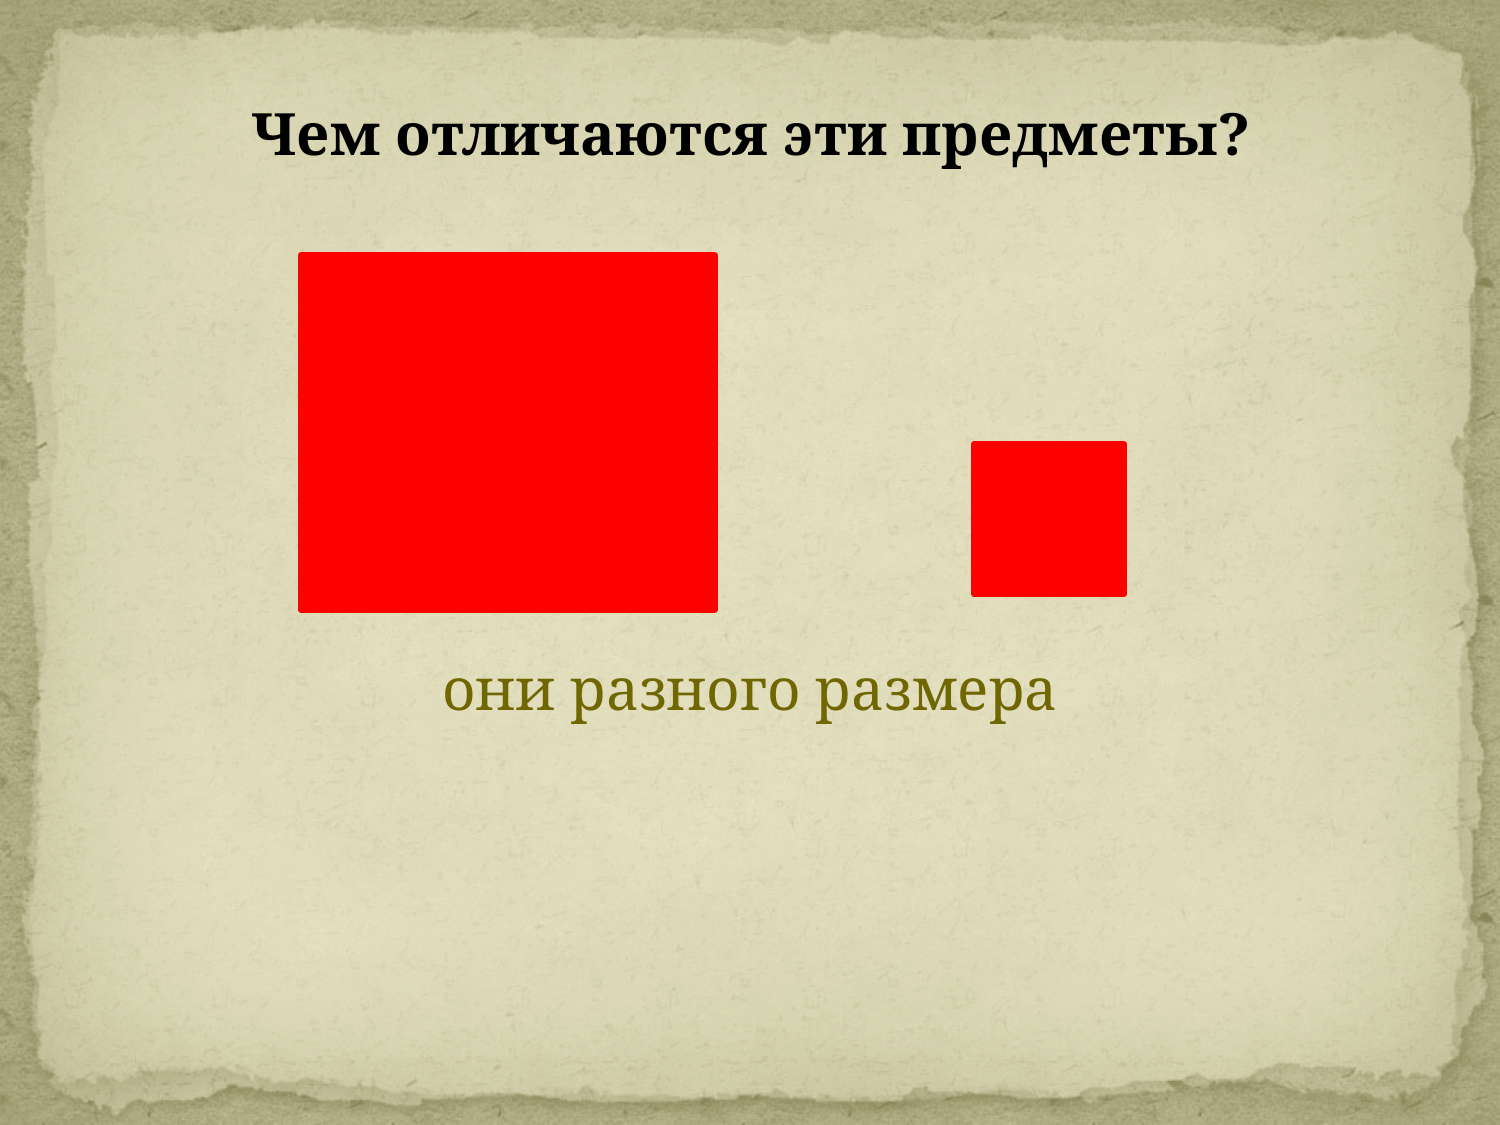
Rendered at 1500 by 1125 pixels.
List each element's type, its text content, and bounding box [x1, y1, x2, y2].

text_box Чем отличаются эти предметы? [236, 90, 1281, 175]
text_box [971, 441, 1127, 597]
text_box они разного размера [374, 509, 1125, 730]
text_box [298, 252, 718, 613]
